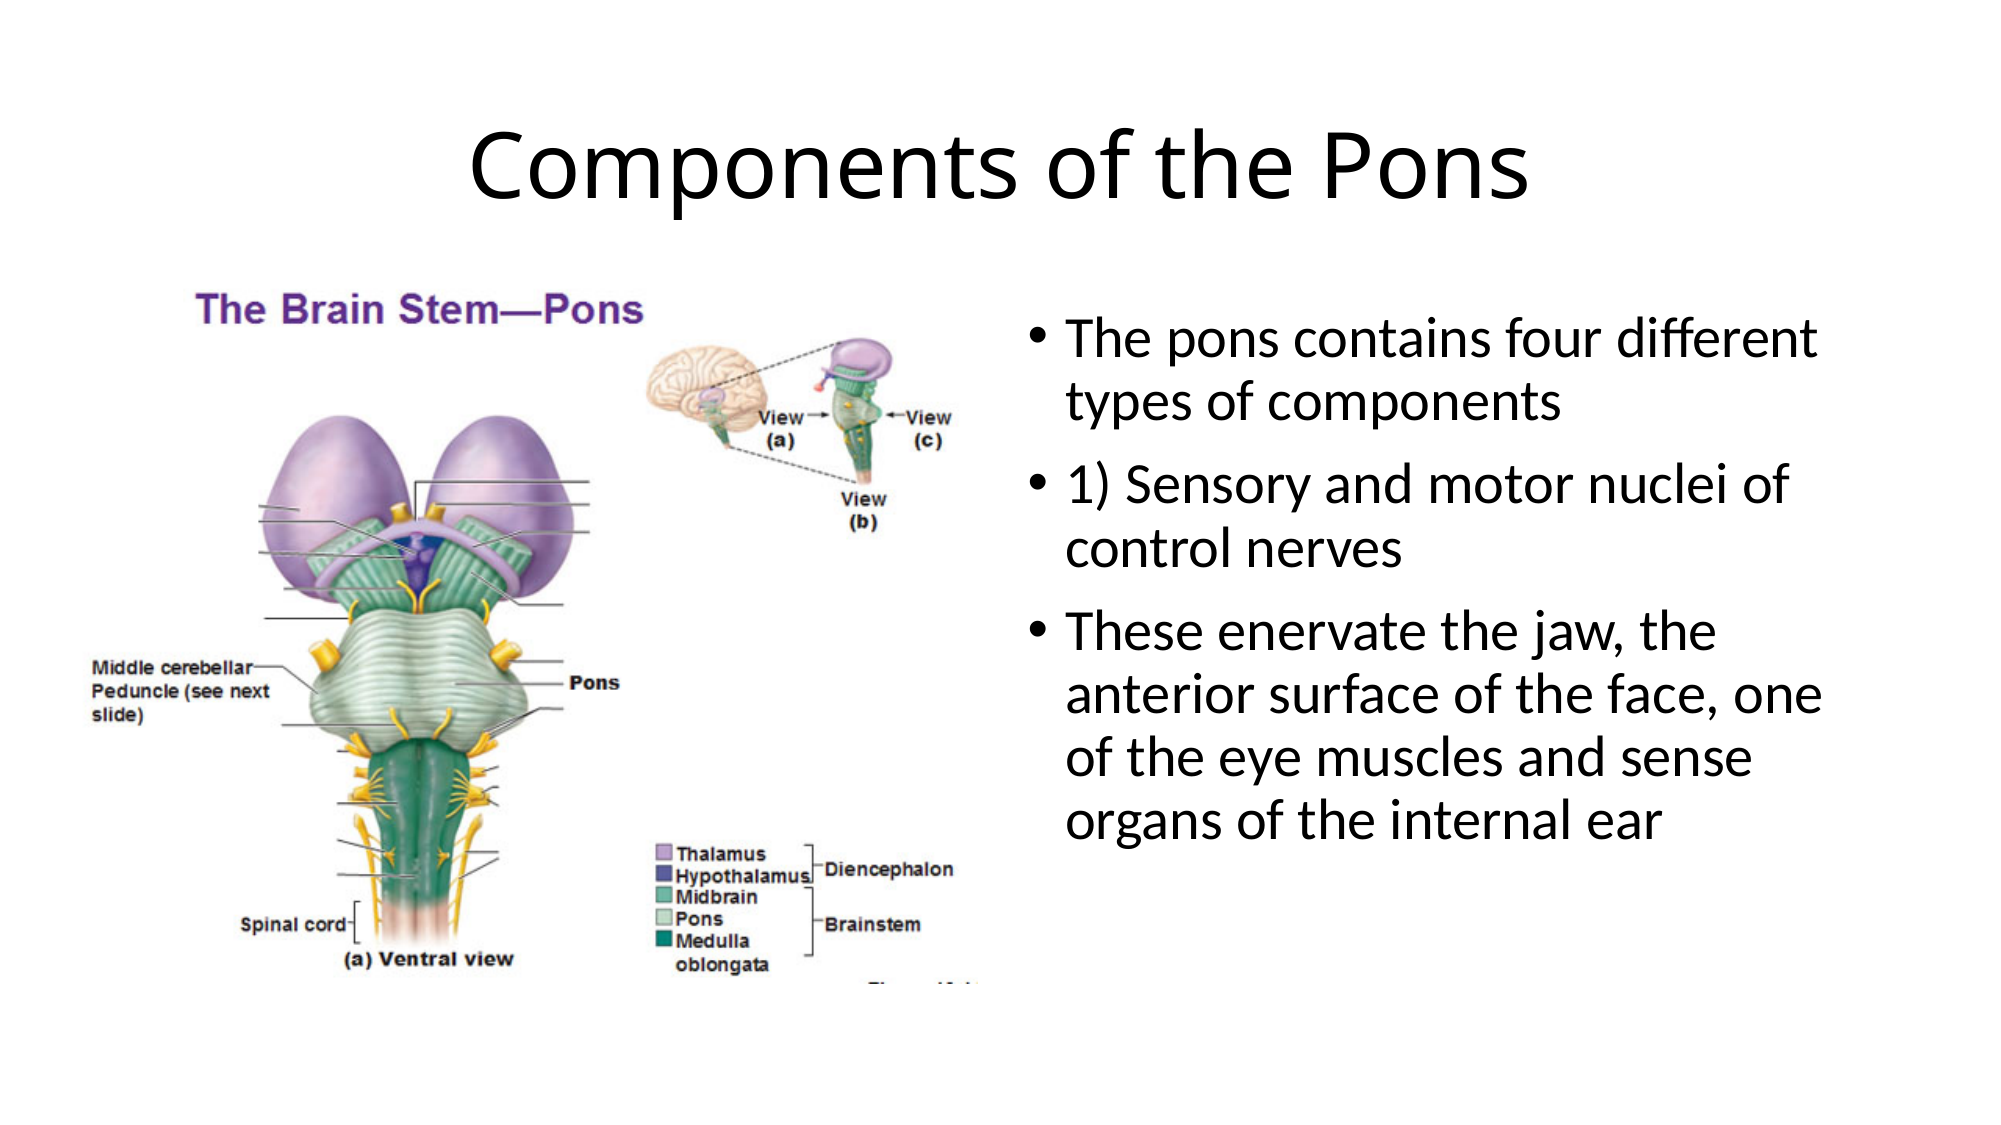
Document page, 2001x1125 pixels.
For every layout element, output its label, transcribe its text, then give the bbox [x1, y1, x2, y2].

list The pons contains four different types of components 1) Sensory and motor nuclei of control nerves These enervate the jaw, the anterior surface of the face, one of the eye muscles and sense organs of the internal ear [1012, 299, 1863, 1014]
picture [71, 277, 978, 984]
title Components of the Pons [137, 59, 1863, 278]
